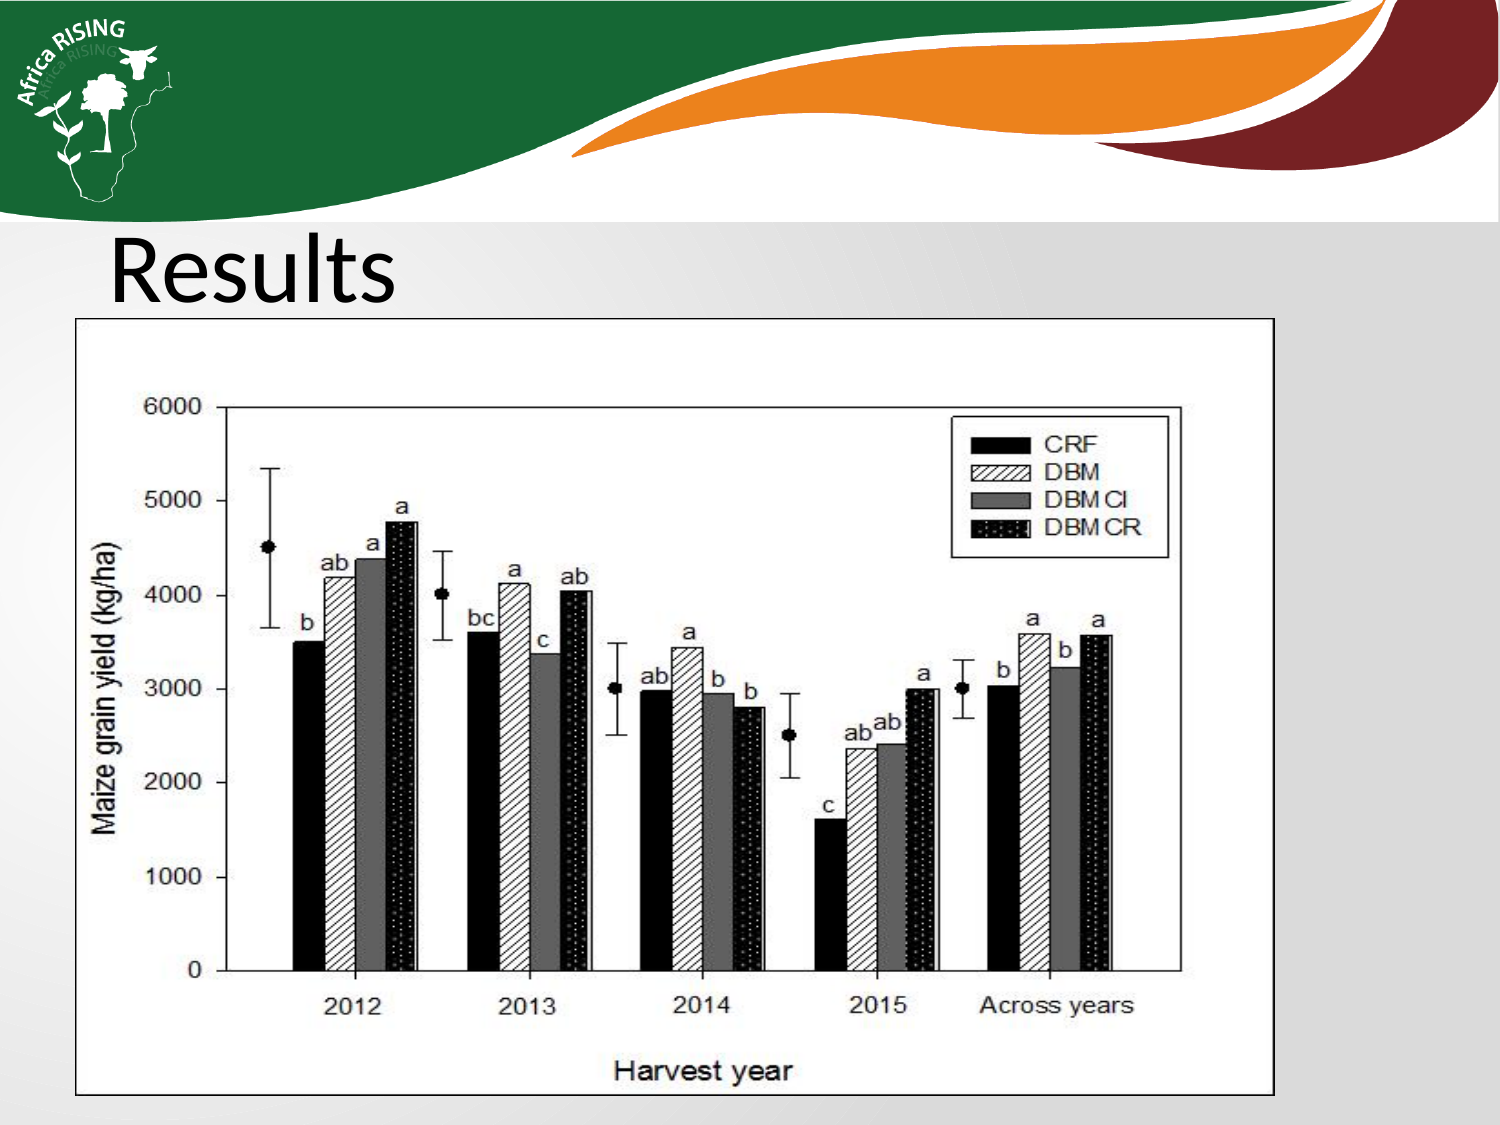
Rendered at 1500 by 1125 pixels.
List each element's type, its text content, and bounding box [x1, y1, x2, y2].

picture [0, 0, 1499, 222]
picture [74, 318, 1276, 1096]
list Results [75, 194, 1275, 314]
